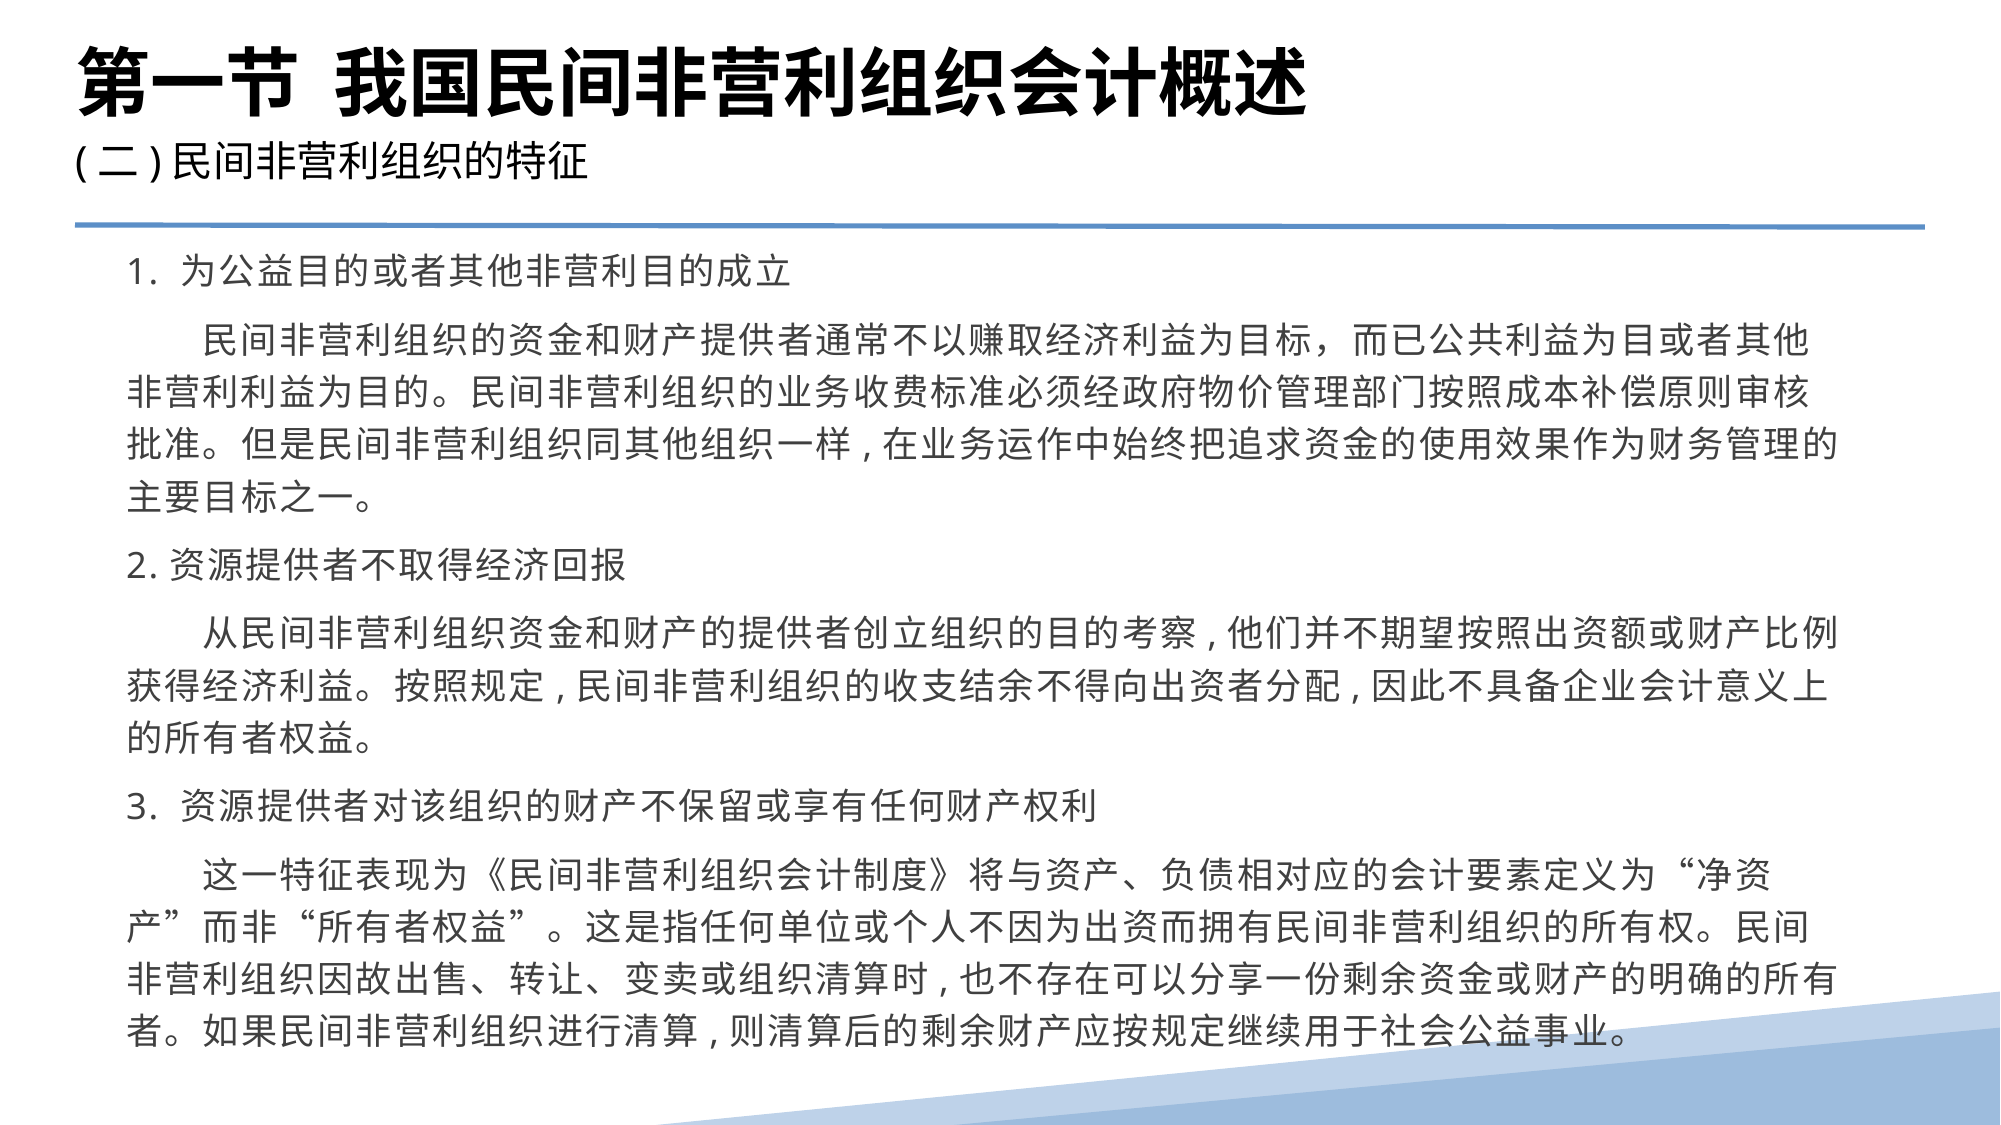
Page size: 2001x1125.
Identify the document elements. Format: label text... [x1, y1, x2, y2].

text_box 1. 为公益目的或者其他非营利目的成立 民间非营利组织的资金和财产提供者通常不以赚取经济利益为目标，而已公共利益为目或者其他非营利利益为目的。民间非营利组织的业务收费标准必须经政府物价管理部门按照成本补偿原则审核批准。但是民间非营利组织同其他组织一样,在业务运作中始终把追求资金的使用效果作为财务管理的主要目标之一。 2.资源提供者不取得经济回报 从民间非营利组织资金和财产的提供者创立组织的目的考察,他们并不期望按照出资额或财产比例获得经济利益。按照规定,民间非营利组织的收支结余不得向出资者分配,因此不具备企业会计意义上的所有者权益。 3. 资源提供者对该组织的财产不保留或享有任何财产权利 这一特征表现为《民间非营利组织会计制度》将与资产、负债相对应的会计要素定义为“净资产”而非“所有者权益”。这是指任何单位或个人不因为出资而拥有民间非营利组织的所有权。民间非营利组织因故出售、转让、变卖或组织清算时,也不存在可以分享一份剩余资金或财产的明确的所有者。如果民间非营利组织进行清算,则清算后的剩余财产应按规定继续用于社会公益事业。 [115, 231, 1854, 1061]
text_box 第一节 我国民间非营利组织会计概述 [75, 24, 1925, 124]
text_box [656, 991, 2000, 1125]
text_box (二)民间非营利组织的特征 [75, 124, 1925, 200]
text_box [74, 224, 1925, 228]
